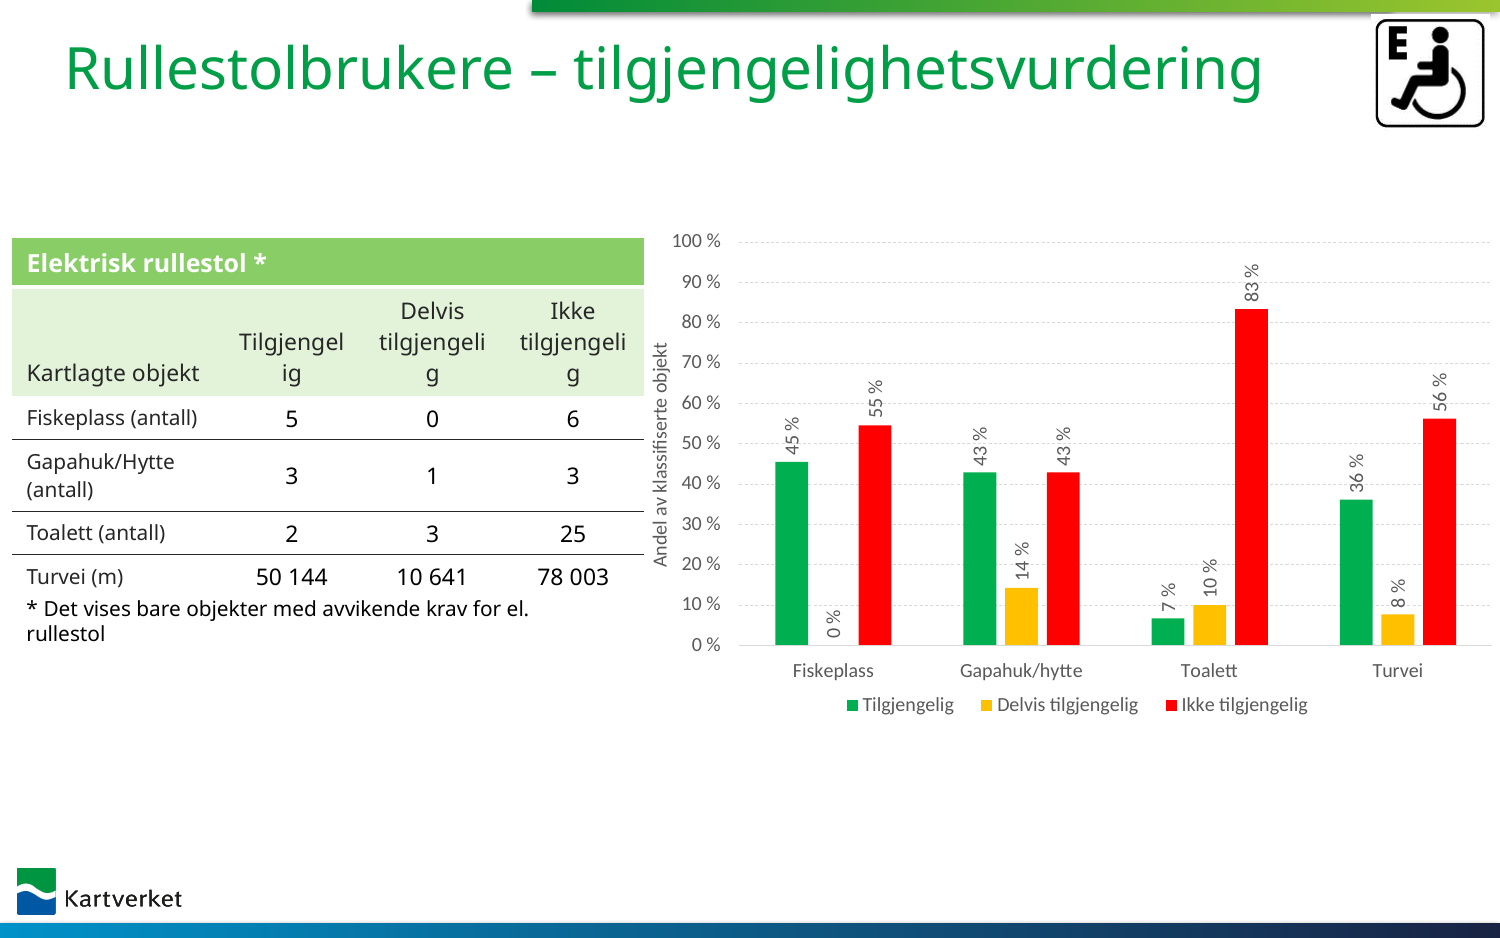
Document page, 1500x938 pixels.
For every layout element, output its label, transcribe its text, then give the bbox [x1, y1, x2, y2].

table_cell 25 [503, 512, 638, 554]
table_cell Fiskeplass (antall) [12, 396, 222, 439]
table_cell 0 [362, 396, 503, 439]
table_cell 1 [362, 440, 503, 511]
table_cell Kartlagte objekt [12, 289, 222, 396]
table_cell 50 144 [222, 555, 362, 588]
table_cell 3 [362, 512, 503, 554]
table_cell Ikke tilgjengelig [503, 289, 638, 396]
table_cell Turvei (m) [12, 555, 222, 588]
text_box Rullestolbrukere – tilgjengelighetsvurdering [49, 12, 1372, 109]
table_cell 3 [222, 440, 362, 511]
text_box * Det vises bare objekter med avvikende krav for el. rullestol [11, 588, 597, 653]
table_cell 10 641 [362, 555, 503, 588]
table_header Elektrisk rullestol * [12, 238, 638, 285]
table_cell 5 [222, 396, 362, 439]
table_cell Gapahuk/Hytte (antall) [12, 440, 222, 511]
table_cell Tilgjengelig [222, 289, 362, 396]
table_cell 78 003 [503, 555, 638, 598]
table_cell 2 [222, 512, 362, 554]
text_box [1371, 13, 1491, 133]
table_cell 6 [503, 396, 638, 439]
picture [643, 218, 1500, 728]
table_cell Toalett (antall) [12, 512, 222, 554]
table_cell Delvis tilgjengelig [362, 289, 503, 396]
table_cell 3 [503, 440, 638, 511]
